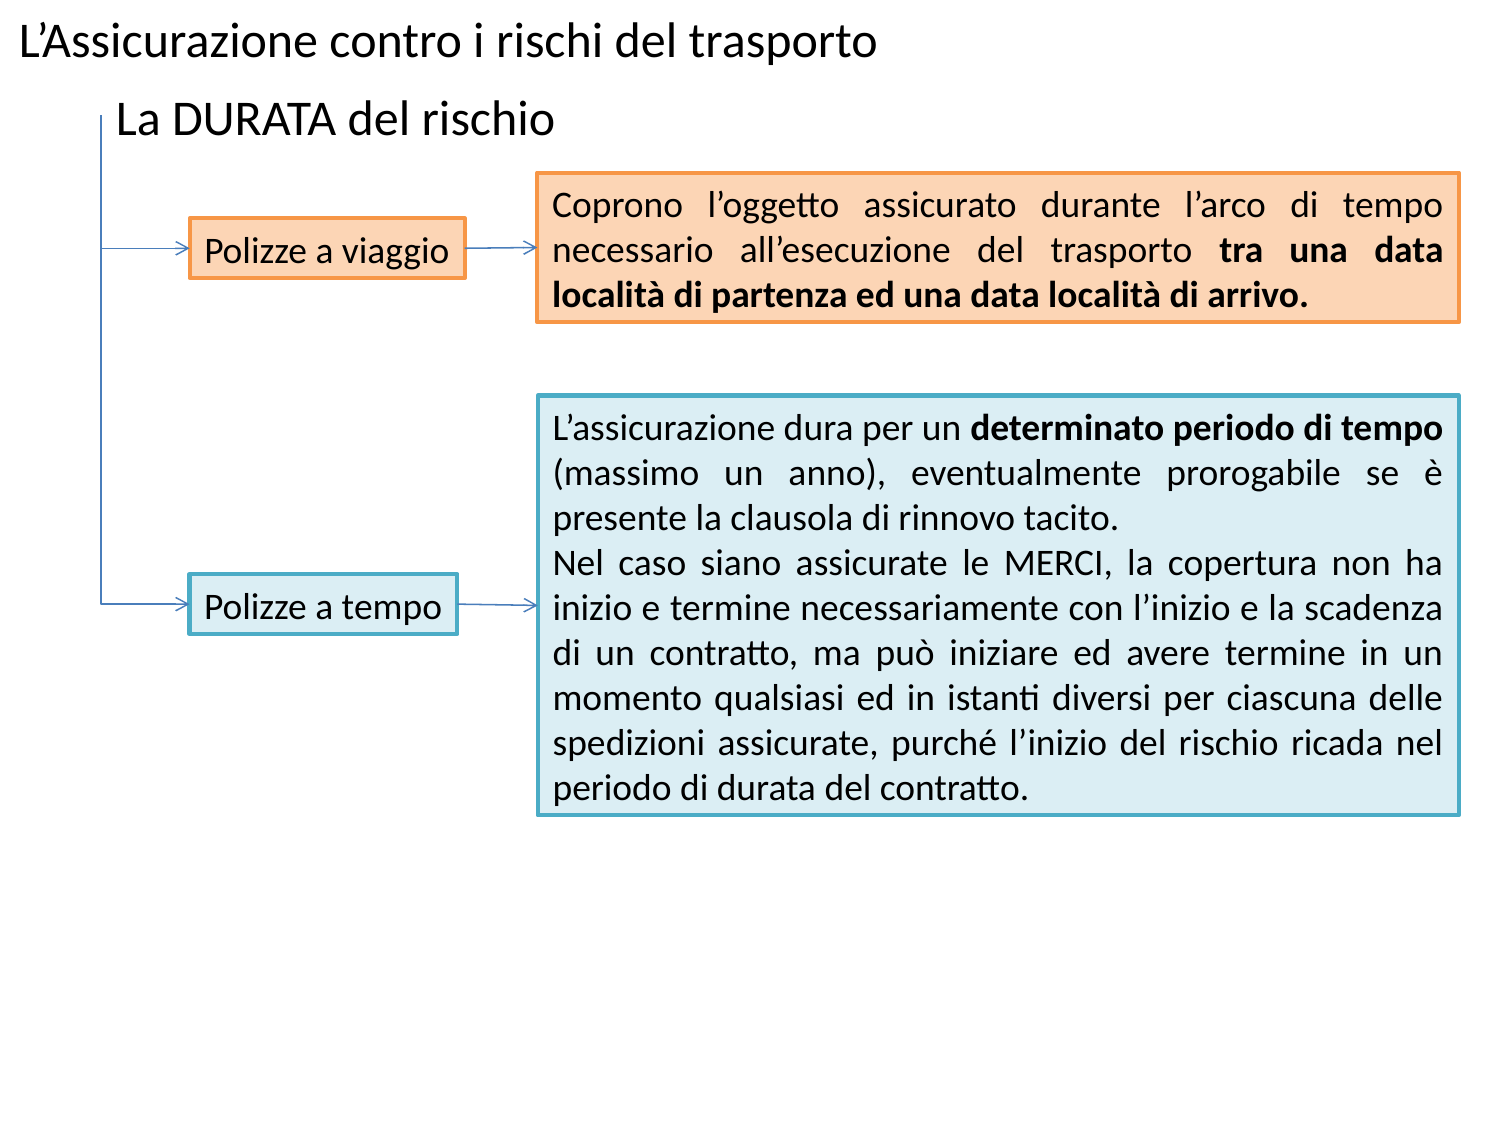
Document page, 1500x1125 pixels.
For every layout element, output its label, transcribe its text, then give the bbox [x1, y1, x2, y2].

text_box L’assicurazione dura per un determinato periodo di tempo (massimo un anno), eventualmente prorogabile se è presente la clausola di rinnovo tacito. Nel caso siano assicurate le MERCI, la copertura non ha inizio e termine necessariamente con l’inizio e la scadenza di un contratto, ma può iniziare ed avere termine in un momento qualsiasi ed in istanti diversi per ciascuna delle spedizioni assicurate, purché l’inizio del rischio ricada nel periodo di durata del contratto. [536, 393, 1461, 817]
text_box Polizze a viaggio [193, 216, 467, 280]
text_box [98, 115, 189, 605]
text_box Polizze a tempo [187, 572, 459, 636]
text_box L’Assicurazione contro i rischi del trasporto [3, 0, 894, 75]
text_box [458, 604, 538, 608]
text_box Coprono l’oggetto assicurato durante l’arco di tempo necessario all’esecuzione del trasporto tra una data località di partenza ed una data località di arrivo. [535, 171, 1461, 324]
text_box La DURATA del rischio [101, 78, 571, 153]
